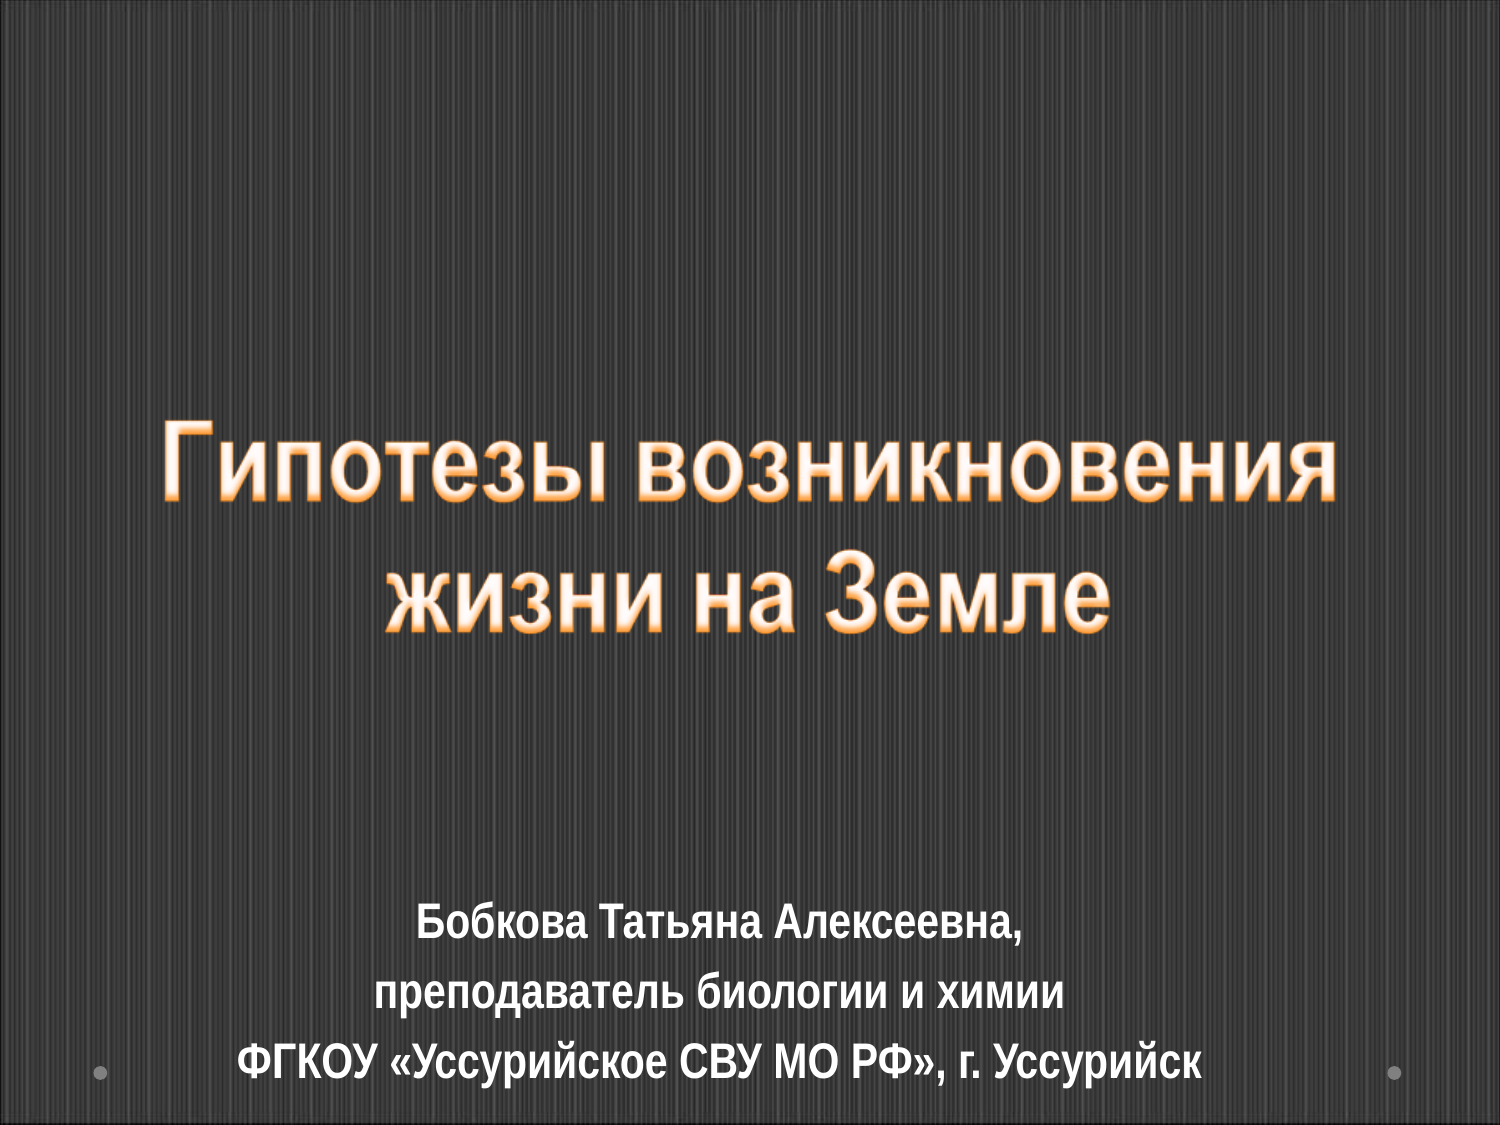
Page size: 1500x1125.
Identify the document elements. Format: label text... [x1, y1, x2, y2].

picture [0, 0, 1500, 1125]
subtitle Бобкова Татьяна Алексеевна, преподаватель биологии и химии ФГКОУ «Уссурийское СВУ МО РФ», г. Уссурийск [194, 881, 1245, 1082]
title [89, 98, 1432, 671]
